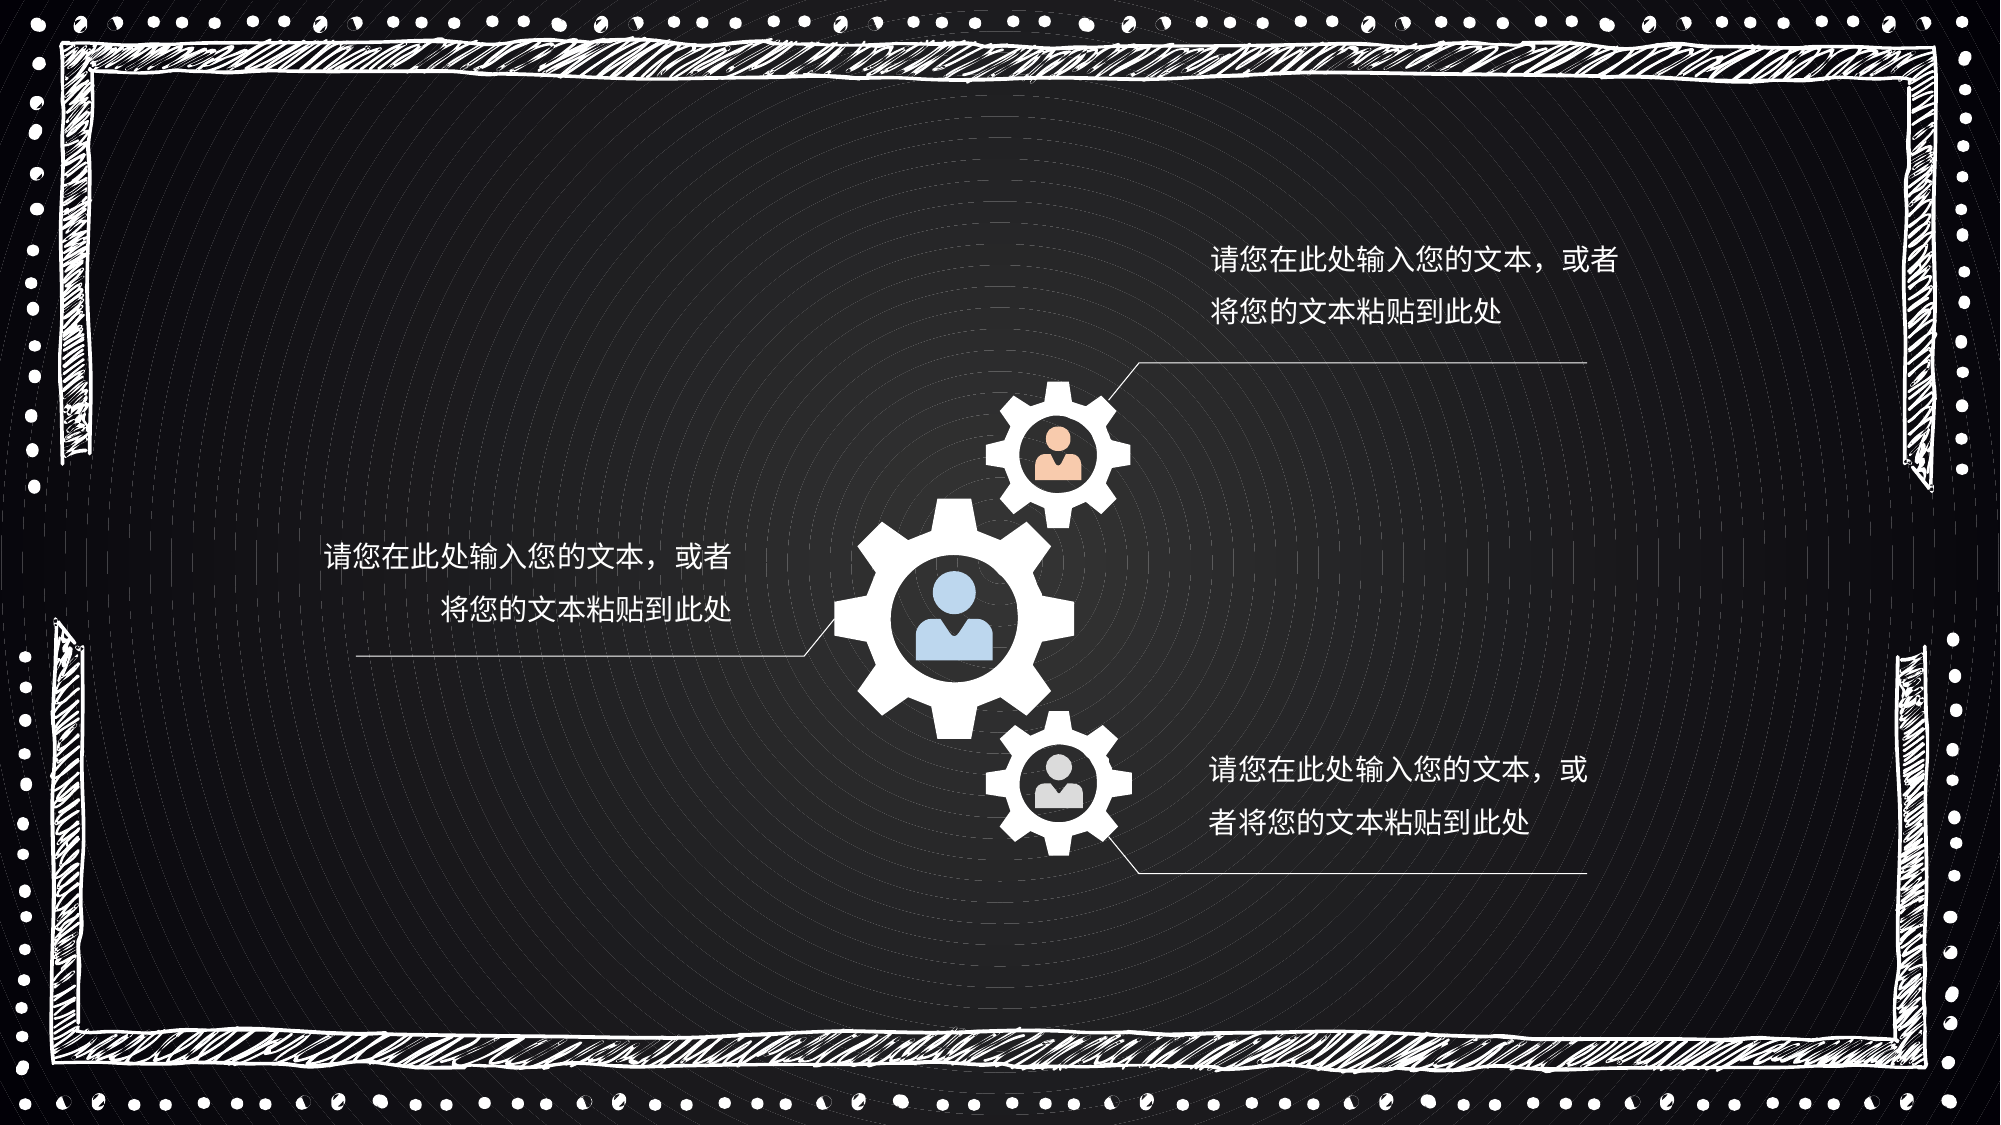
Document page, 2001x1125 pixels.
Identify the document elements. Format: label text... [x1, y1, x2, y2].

text_box [985, 381, 1131, 529]
text_box [834, 498, 1075, 739]
text_box 请您在此处输入您的文本，或者将您的文本粘贴到此处 [1194, 726, 1632, 847]
text_box [1045, 426, 1071, 452]
text_box [932, 571, 976, 615]
text_box [355, 618, 835, 657]
text_box [1035, 454, 1082, 481]
text_box [1108, 836, 1588, 875]
text_box [1108, 362, 1588, 401]
text_box 请您在此处输入您的文本，或者将您的文本粘贴到此处 [291, 513, 748, 634]
text_box [915, 618, 993, 661]
text_box [985, 711, 1132, 856]
text_box [1045, 754, 1073, 781]
text_box [1035, 783, 1083, 809]
text_box 请您在此处输入您的文本，或者将您的文本粘贴到此处 [1195, 216, 1661, 336]
